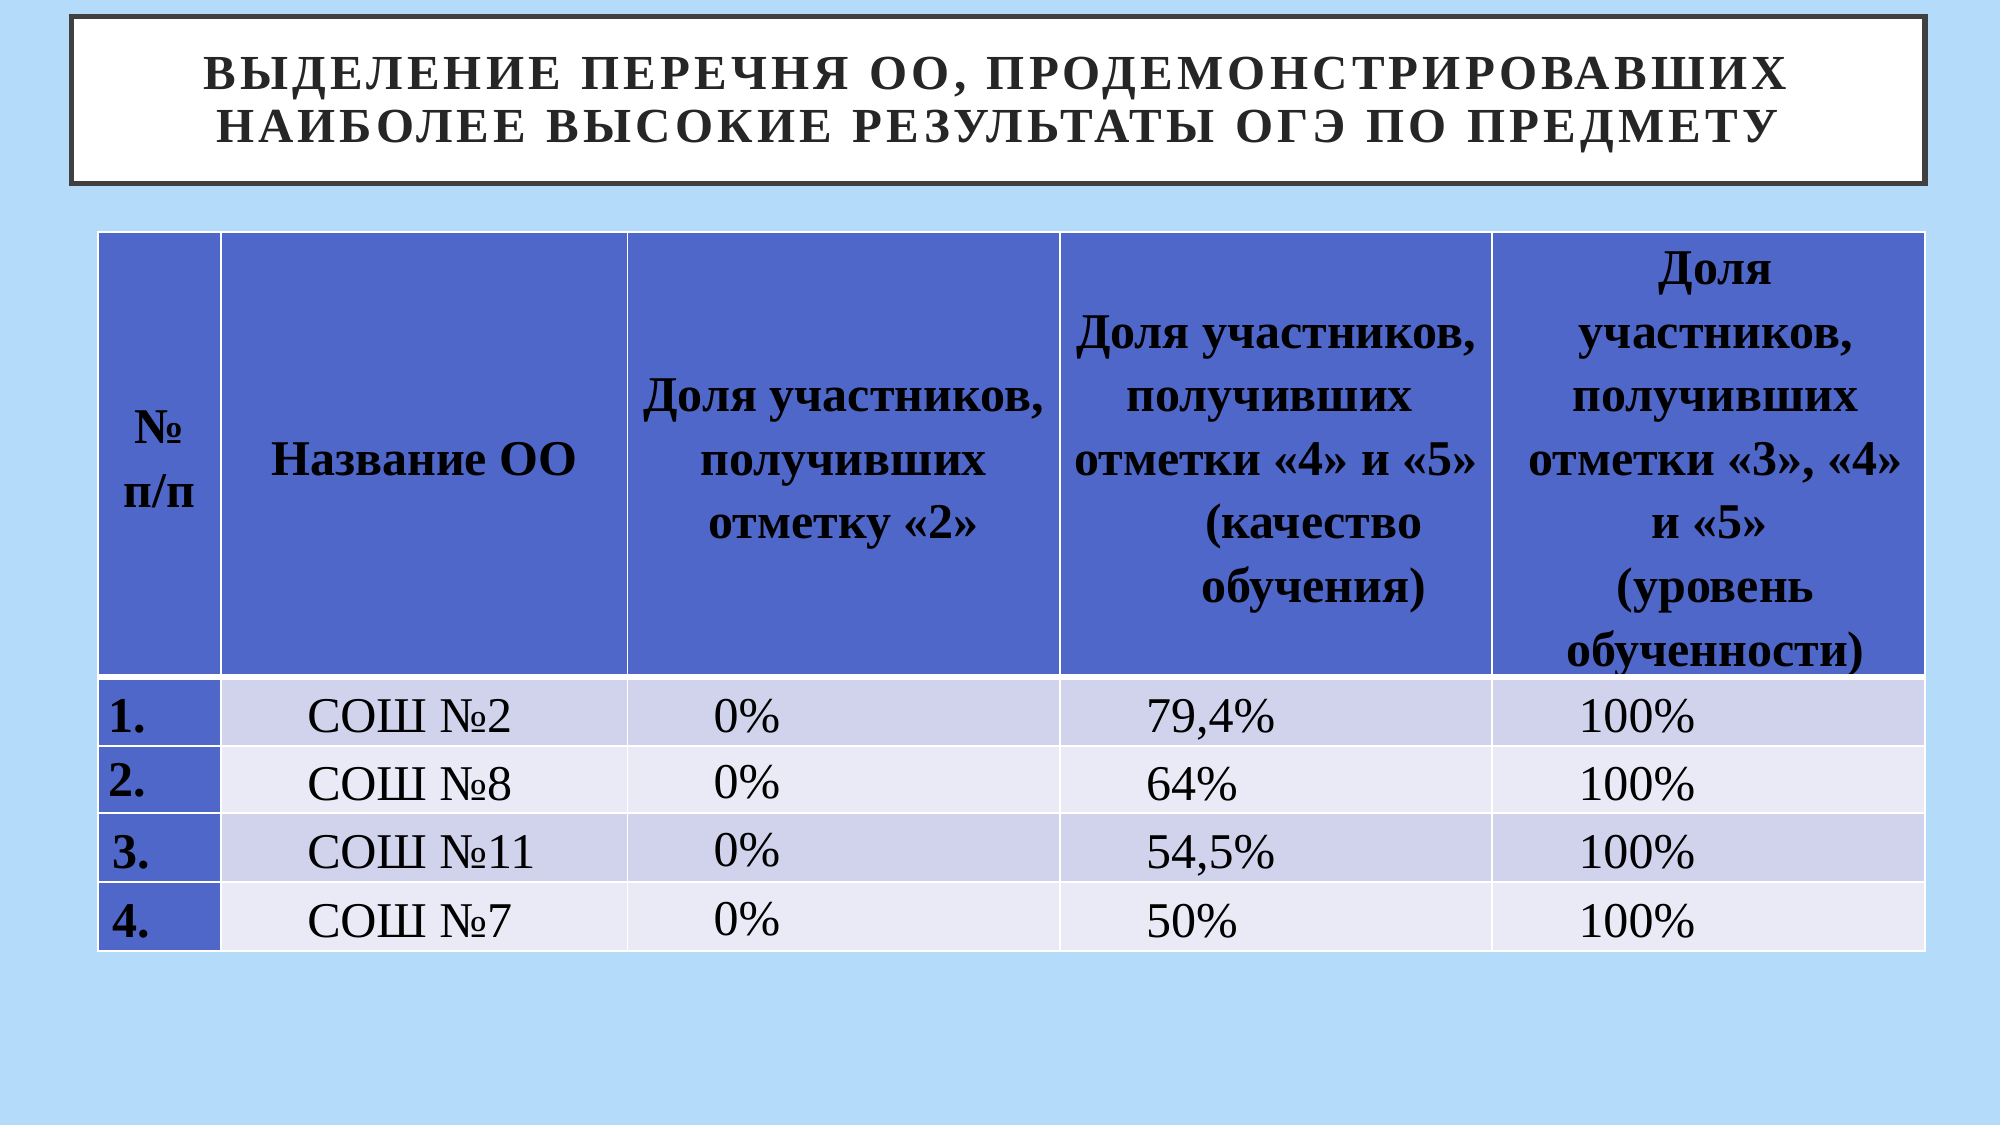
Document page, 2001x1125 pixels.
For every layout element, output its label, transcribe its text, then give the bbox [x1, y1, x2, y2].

table_header Доля участников, получивших отметки «4» и «5» (качество обучения) [1061, 233, 1491, 674]
table_cell 2. [99, 747, 220, 812]
table_header Доля участников, получивших отметки «3», «4» и «5» (уровень обученности) [1493, 233, 1924, 674]
table_cell 50% [1061, 883, 1491, 950]
title Выделение перечня ОО, продемонстрировавших наиболее высокие результаты ОГЭ по предмету [69, 14, 1928, 186]
table_cell 54,5% [1061, 814, 1491, 881]
table_header Название ОО [222, 233, 627, 674]
table_cell 0% [628, 747, 1059, 812]
table_cell 100% [1493, 680, 1924, 745]
table_cell 1. [99, 680, 220, 745]
table_header № п/п [99, 233, 220, 674]
table_cell 100% [1493, 747, 1924, 812]
table_cell СОШ №8 [222, 747, 627, 812]
table_cell 0% [628, 680, 1059, 745]
table_cell 0% [628, 883, 1059, 950]
table_cell 3. [99, 814, 220, 881]
table_cell СОШ №2 [222, 680, 627, 745]
table_cell СОШ №11 [222, 814, 627, 881]
table_cell 64% [1061, 747, 1491, 812]
table_cell 79,4% [1061, 680, 1491, 745]
table_cell СОШ №7 [222, 883, 627, 950]
table_cell 100% [1493, 814, 1924, 881]
table_cell 100% [1493, 883, 1924, 950]
table_cell 4. [99, 883, 220, 950]
table_cell 0% [628, 814, 1059, 881]
table_header Доля участников, получивших отметку «2» [628, 233, 1059, 674]
